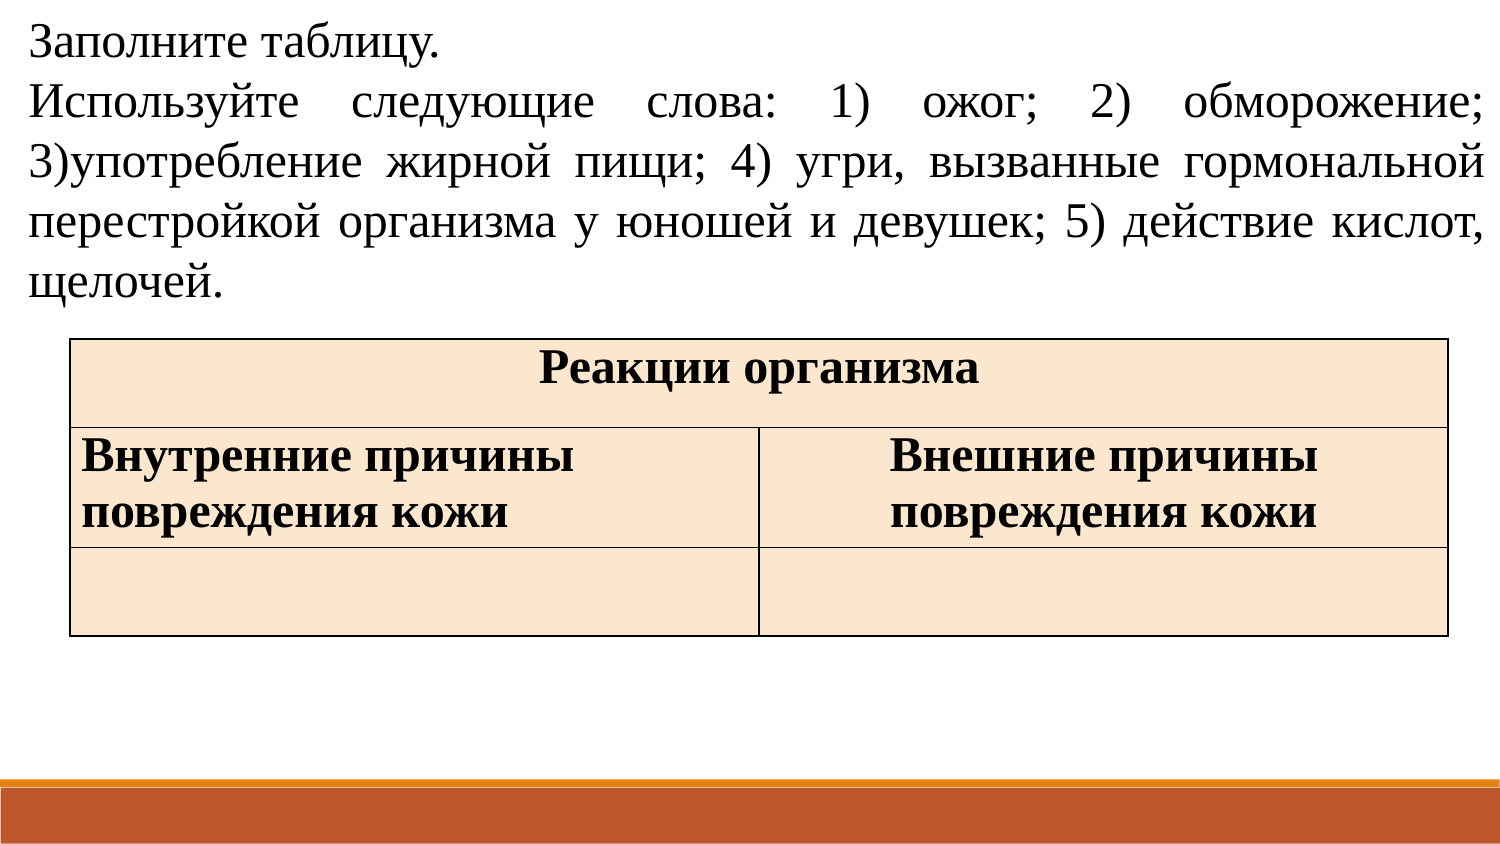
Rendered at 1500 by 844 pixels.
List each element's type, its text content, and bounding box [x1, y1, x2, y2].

table_cell [71, 548, 758, 635]
table_cell [760, 548, 1447, 635]
text_box Заполните таблицу. Используйте следующие слова: 1) ожог; 2) обморожение; 3)употребление жирной пищи; 4) угри, вызванные гормональной перестройкой организма у юношей и девушек; 5) действие кислот, щелочей. [13, 0, 1500, 315]
table_cell Внутренние причины повреждения кожи [71, 428, 758, 547]
table_header Реакции организма [71, 340, 1447, 427]
table_cell Внешние причины повреждения кожи [760, 428, 1447, 547]
